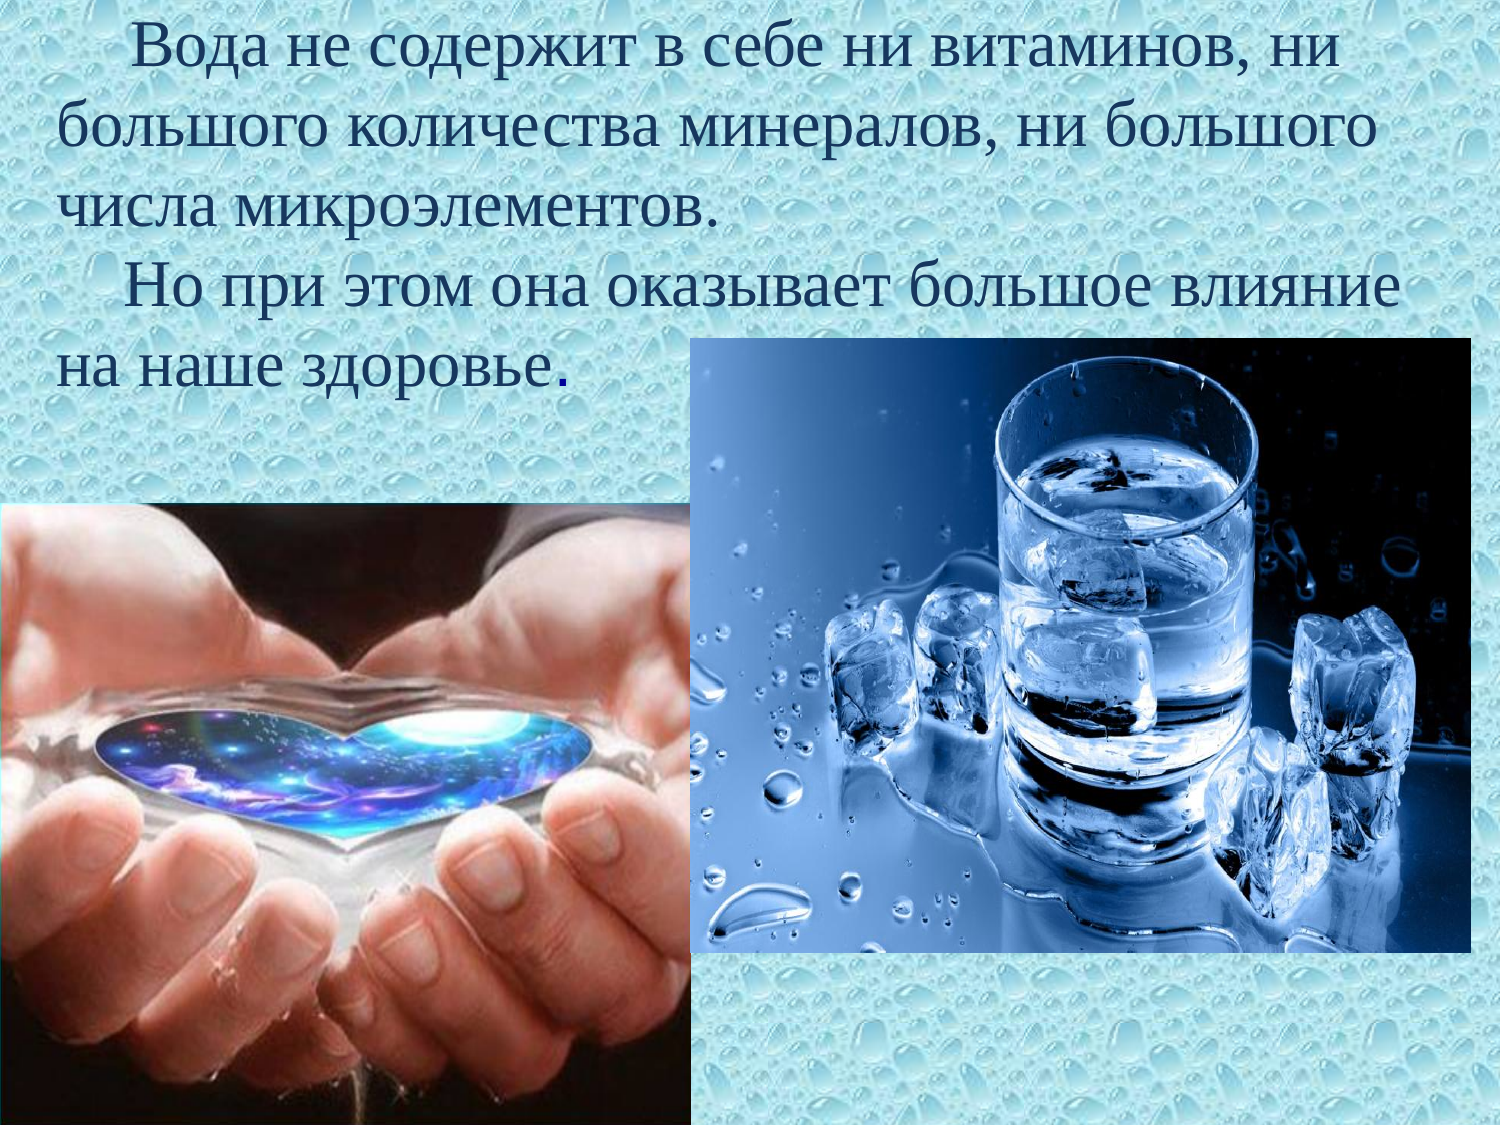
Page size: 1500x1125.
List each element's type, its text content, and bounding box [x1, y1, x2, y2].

title Вода не содержит в себе ни витаминов, ни большого количества минералов, ни большого числа микроэлементов. Но при этом она оказывает большое влияние на наше здоровье. [41, 30, 1500, 369]
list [0, 503, 692, 1125]
picture [0, 0, 1500, 1125]
